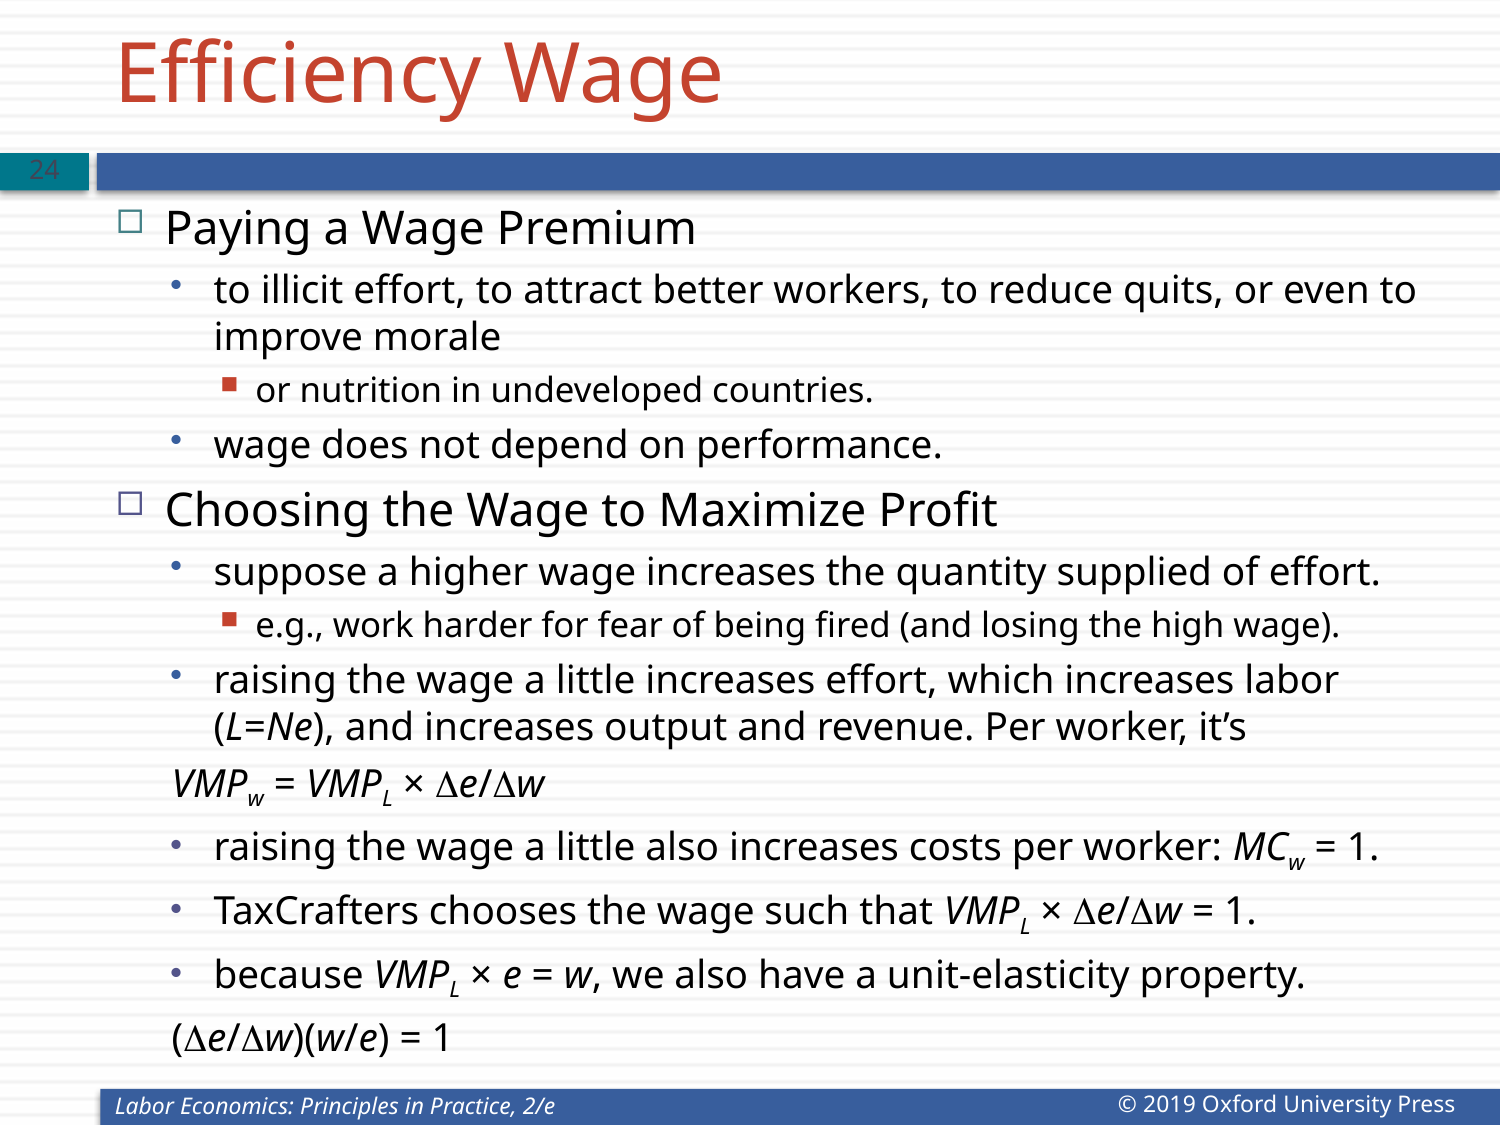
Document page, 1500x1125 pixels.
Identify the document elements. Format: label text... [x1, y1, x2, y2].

list Paying a Wage Premium to illicit effort, to attract better workers, to reduce quits, or even to improve morale or nutrition in undeveloped countries. wage does not depend on performance. Choosing the Wage to Maximize Profit suppose a higher wage increases the quantity supplied of effort. e.g., work harder for fear of being fired (and losing the high wage). raising the wage a little increases effort, which increases labor (L=Ne), and increases output and revenue. Per worker, it’s VMPw = VMPL × De/Dw raising the wage a little also increases costs per worker: MCw = 1. TaxCrafters chooses the wage such that VMPL × De/Dw = 1. because VMPL × e = w, we also have a unit-elasticity property. (De/Dw)(w/e) = 1 [101, 190, 1473, 1084]
slide_number Labor Economics: Principles in Practice, 2/e [99, 1090, 745, 1125]
slide_number 23 [0, 153, 89, 191]
title Efficiency Wage [99, 1, 1472, 136]
footer © 2019 Oxford University Press [825, 1090, 1471, 1125]
